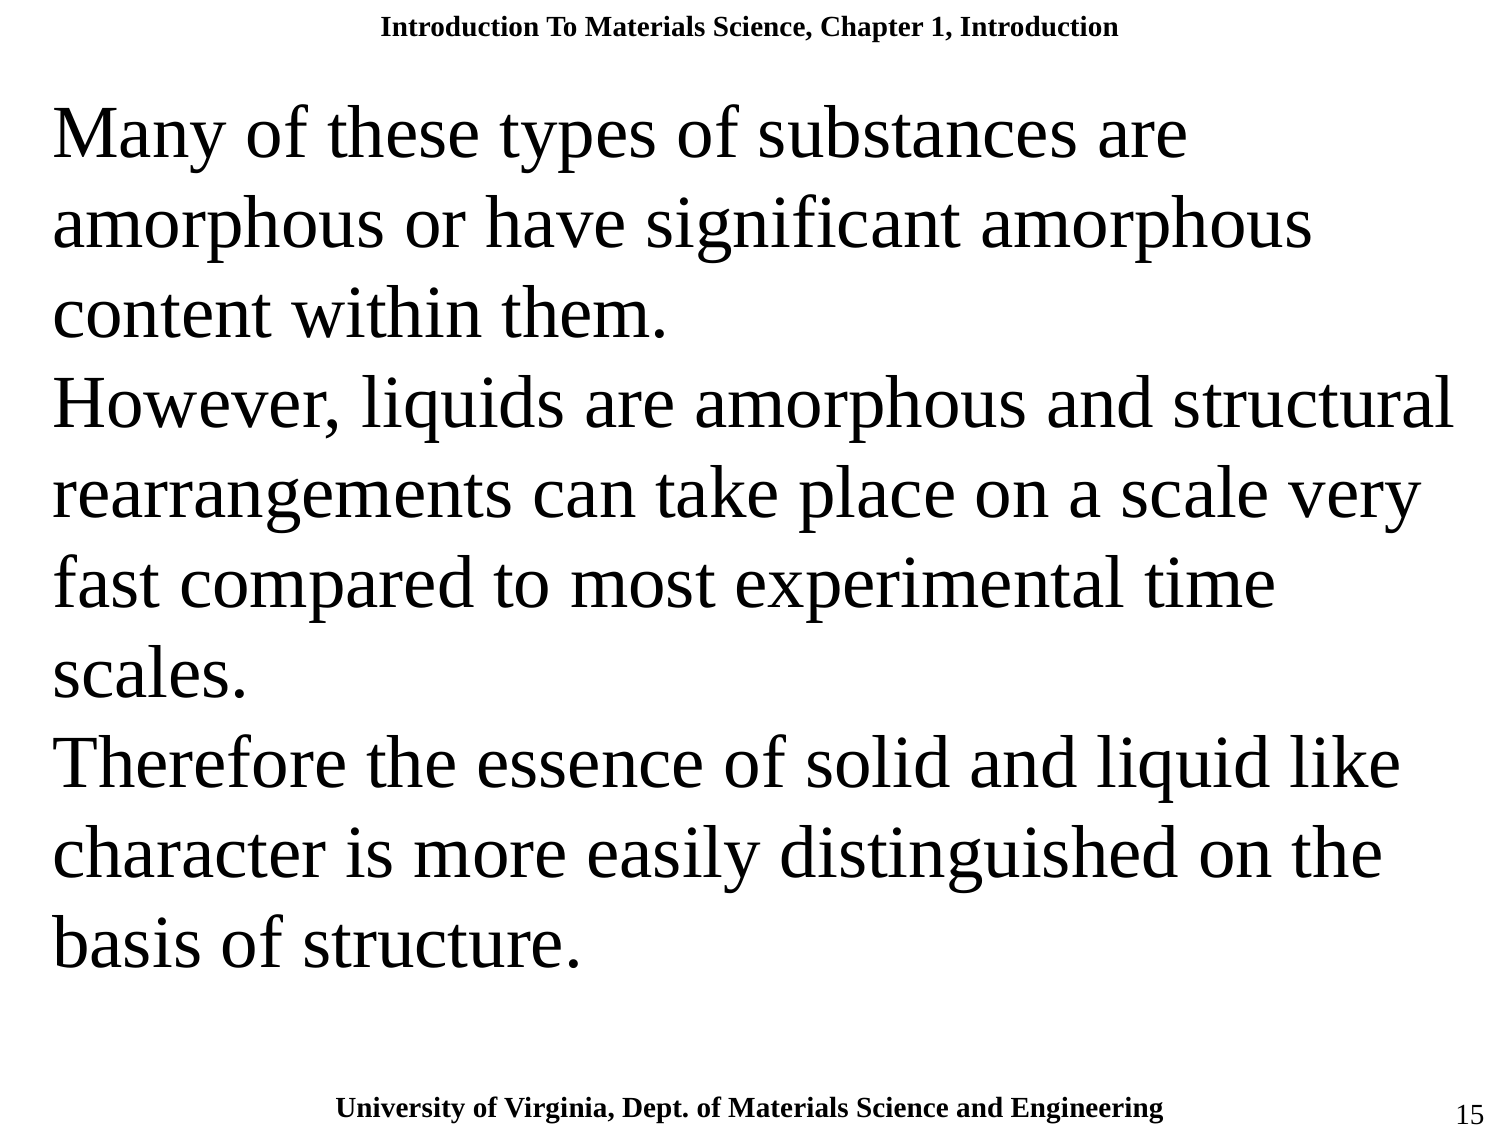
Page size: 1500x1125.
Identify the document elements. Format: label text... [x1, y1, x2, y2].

text_box Many of these types of substances are amorphous or have significant amorphous content within them. However, liquids are amorphous and structural rearrangements can take place on a scale very fast compared to most experimental time scales. Therefore the essence of solid and liquid like character is more easily distinguished on the basis of structure. [37, 74, 1475, 990]
slide_number 15 [1420, 1087, 1500, 1125]
